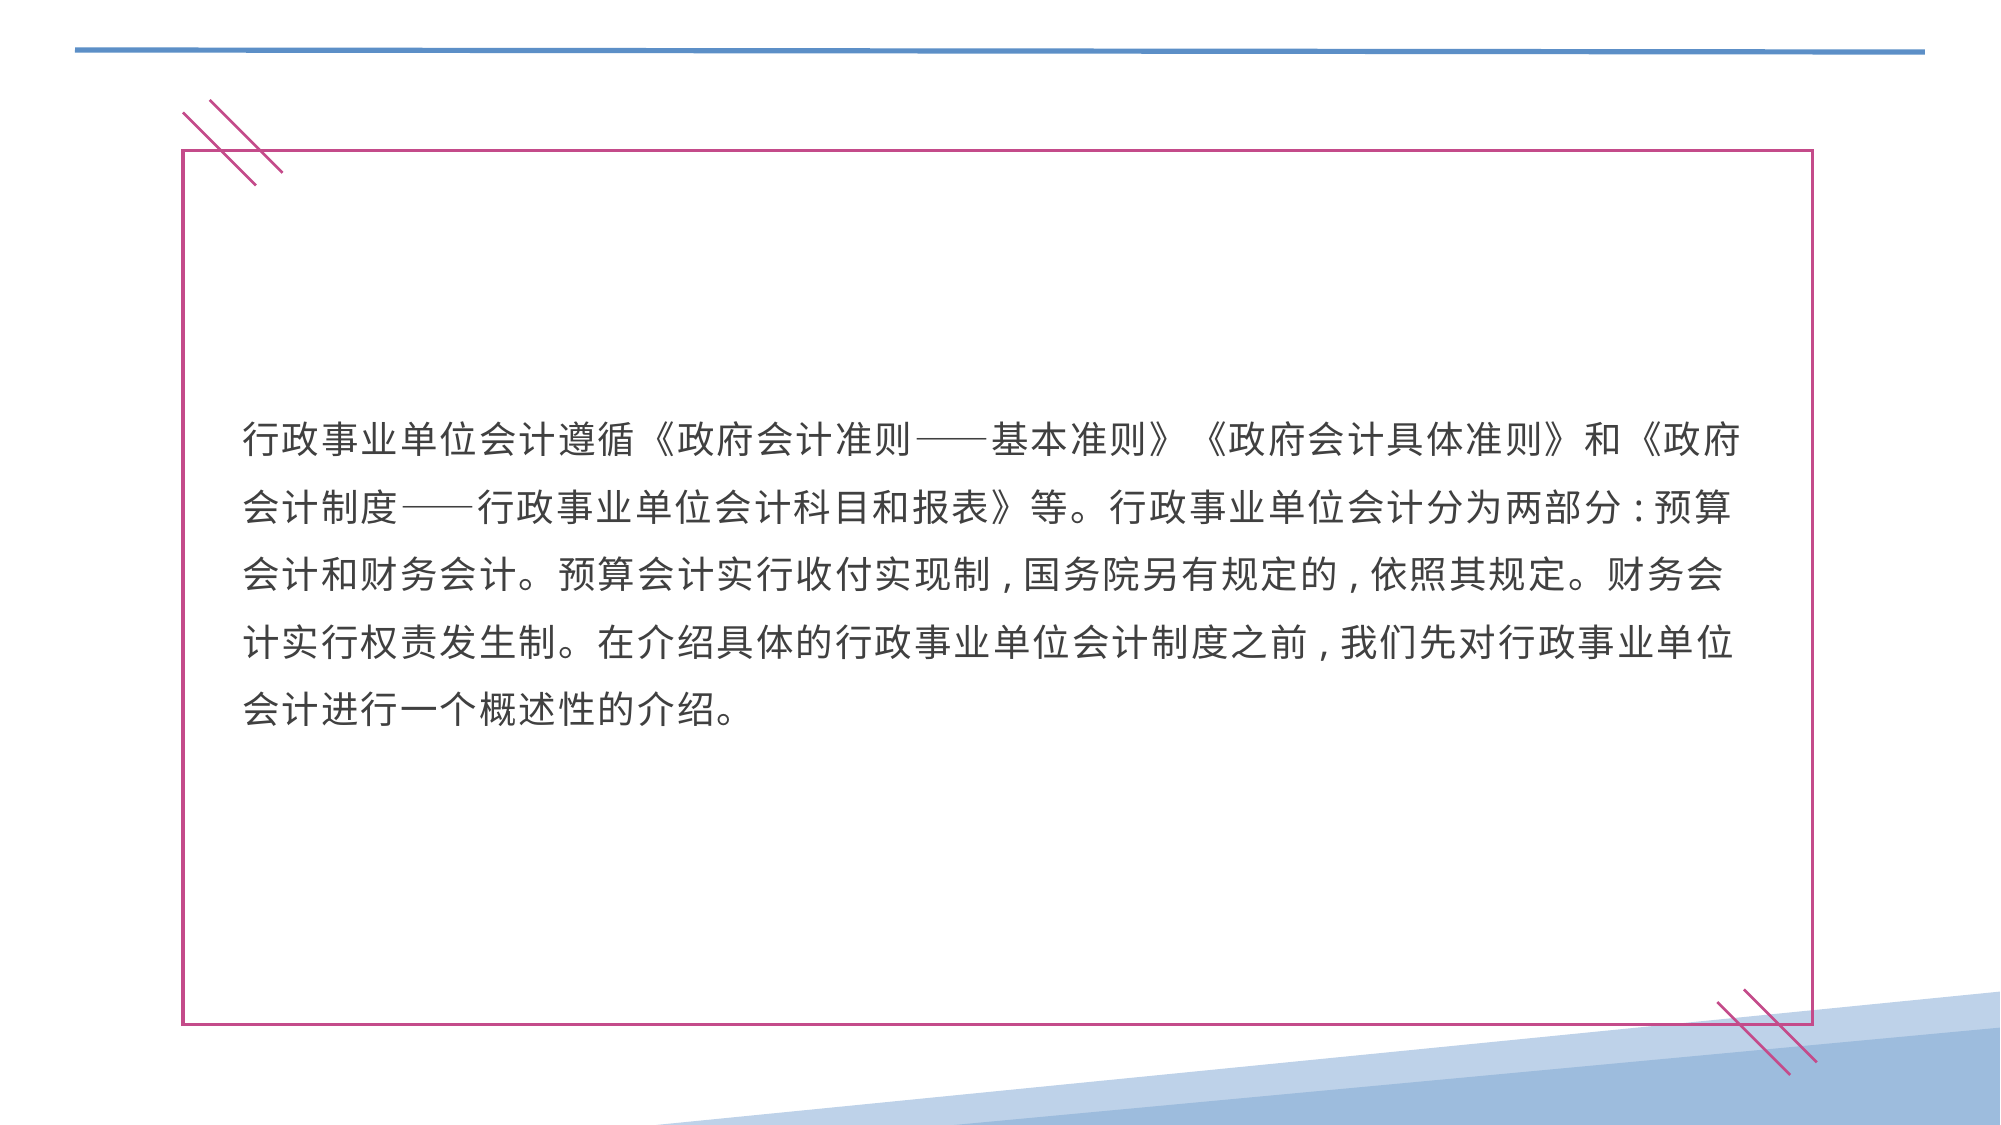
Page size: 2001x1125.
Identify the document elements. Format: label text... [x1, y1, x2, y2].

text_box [656, 991, 2000, 1125]
text_box 行政事业单位会计遵循《政府会计准则——基本准则》《政府会计具体准则》和《政府会计制度——行政事业单位会计科目和报表》等。行政事业单位会计分为两部分:预算会计和财务会计。预算会计实行收付实现制,国务院另有规定的,依照其规定。财务会计实行权责发生制。在介绍具体的行政事业单位会计制度之前,我们先对行政事业单位会计进行一个概述性的介绍。 [231, 213, 1764, 912]
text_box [1743, 989, 1817, 1063]
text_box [74, 49, 1925, 53]
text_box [1717, 1002, 1791, 1075]
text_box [182, 112, 256, 186]
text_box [209, 99, 283, 173]
text_box [182, 150, 1814, 1025]
